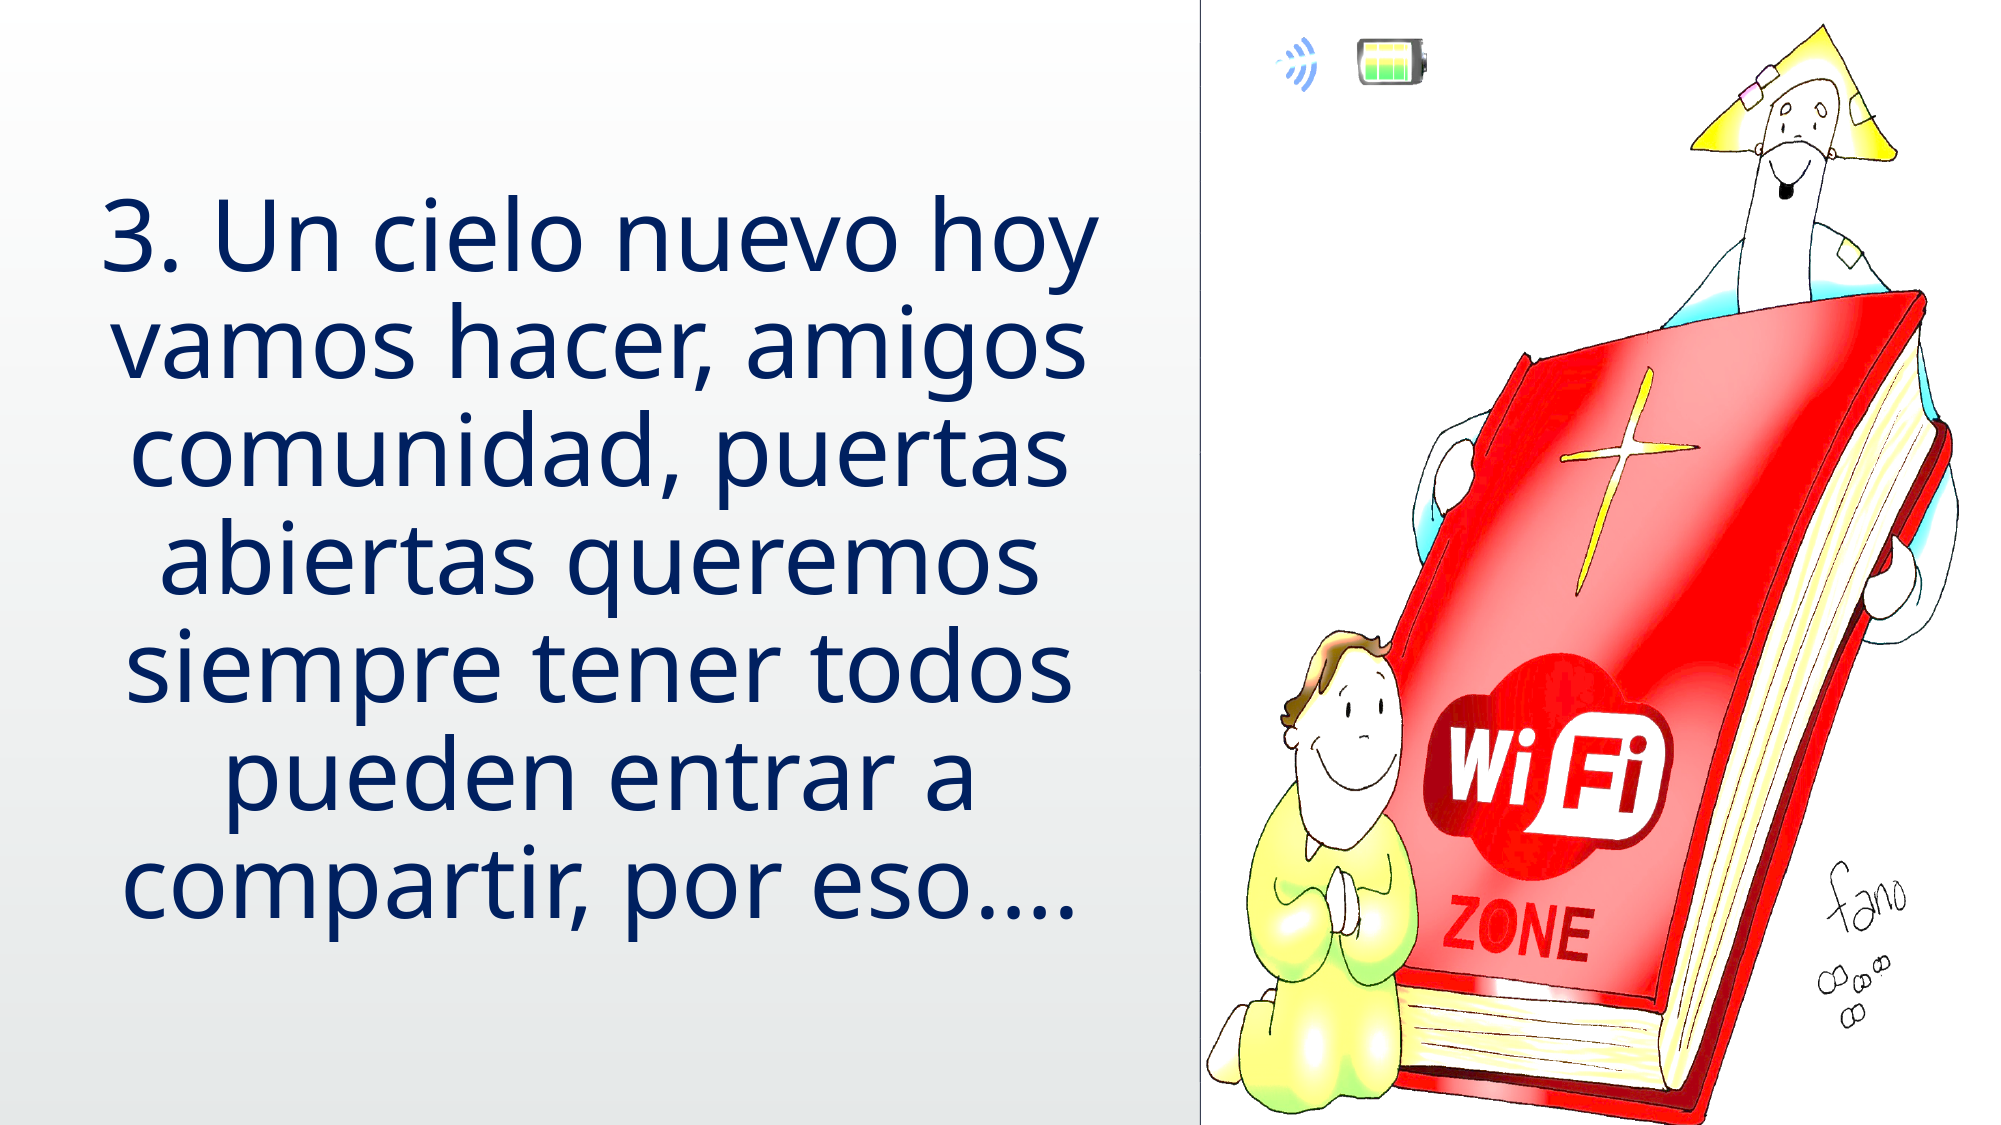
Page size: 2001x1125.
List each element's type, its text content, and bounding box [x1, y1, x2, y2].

title 3. Un cielo nuevo hoy vamos hacer, amigos comunidad, puertas abiertas queremos siempre tener todos pueden entrar a compartir, por eso…. [0, 0, 1200, 1125]
picture [1200, 0, 2000, 1125]
